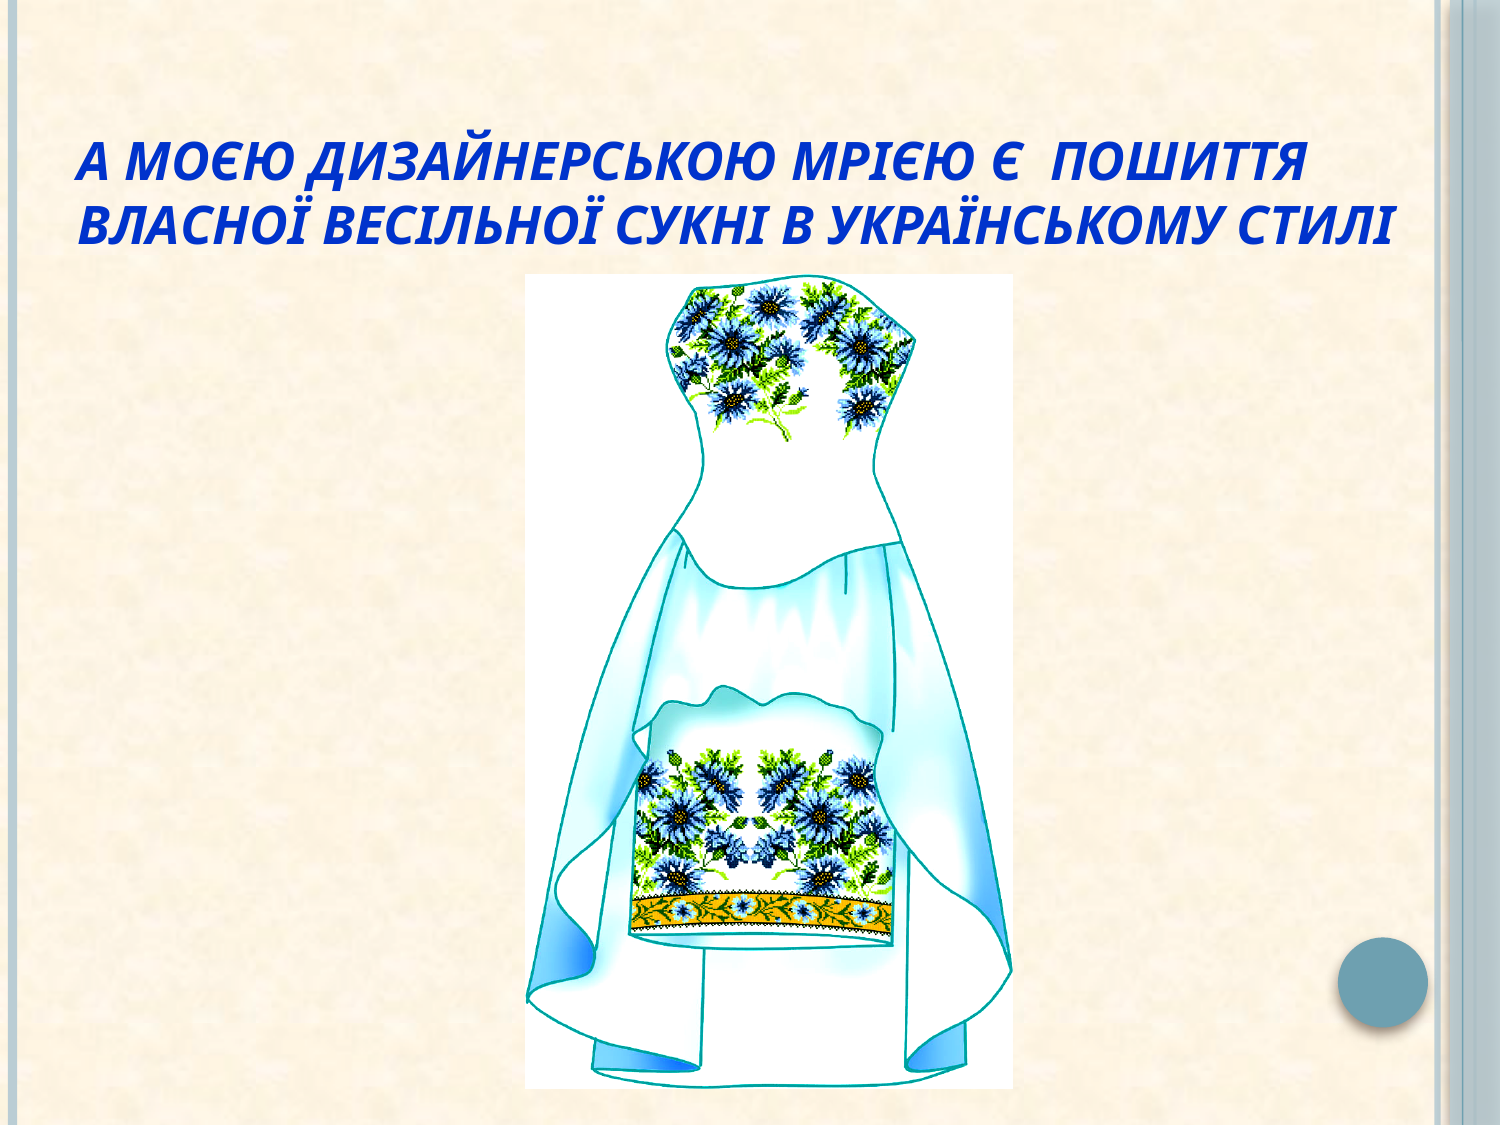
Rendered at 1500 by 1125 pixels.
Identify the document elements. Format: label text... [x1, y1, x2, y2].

title А моєю дизайнерською мрією є пошиття власної весільної сукні в українському стилі [62, 75, 1425, 263]
picture [524, 274, 1013, 1089]
